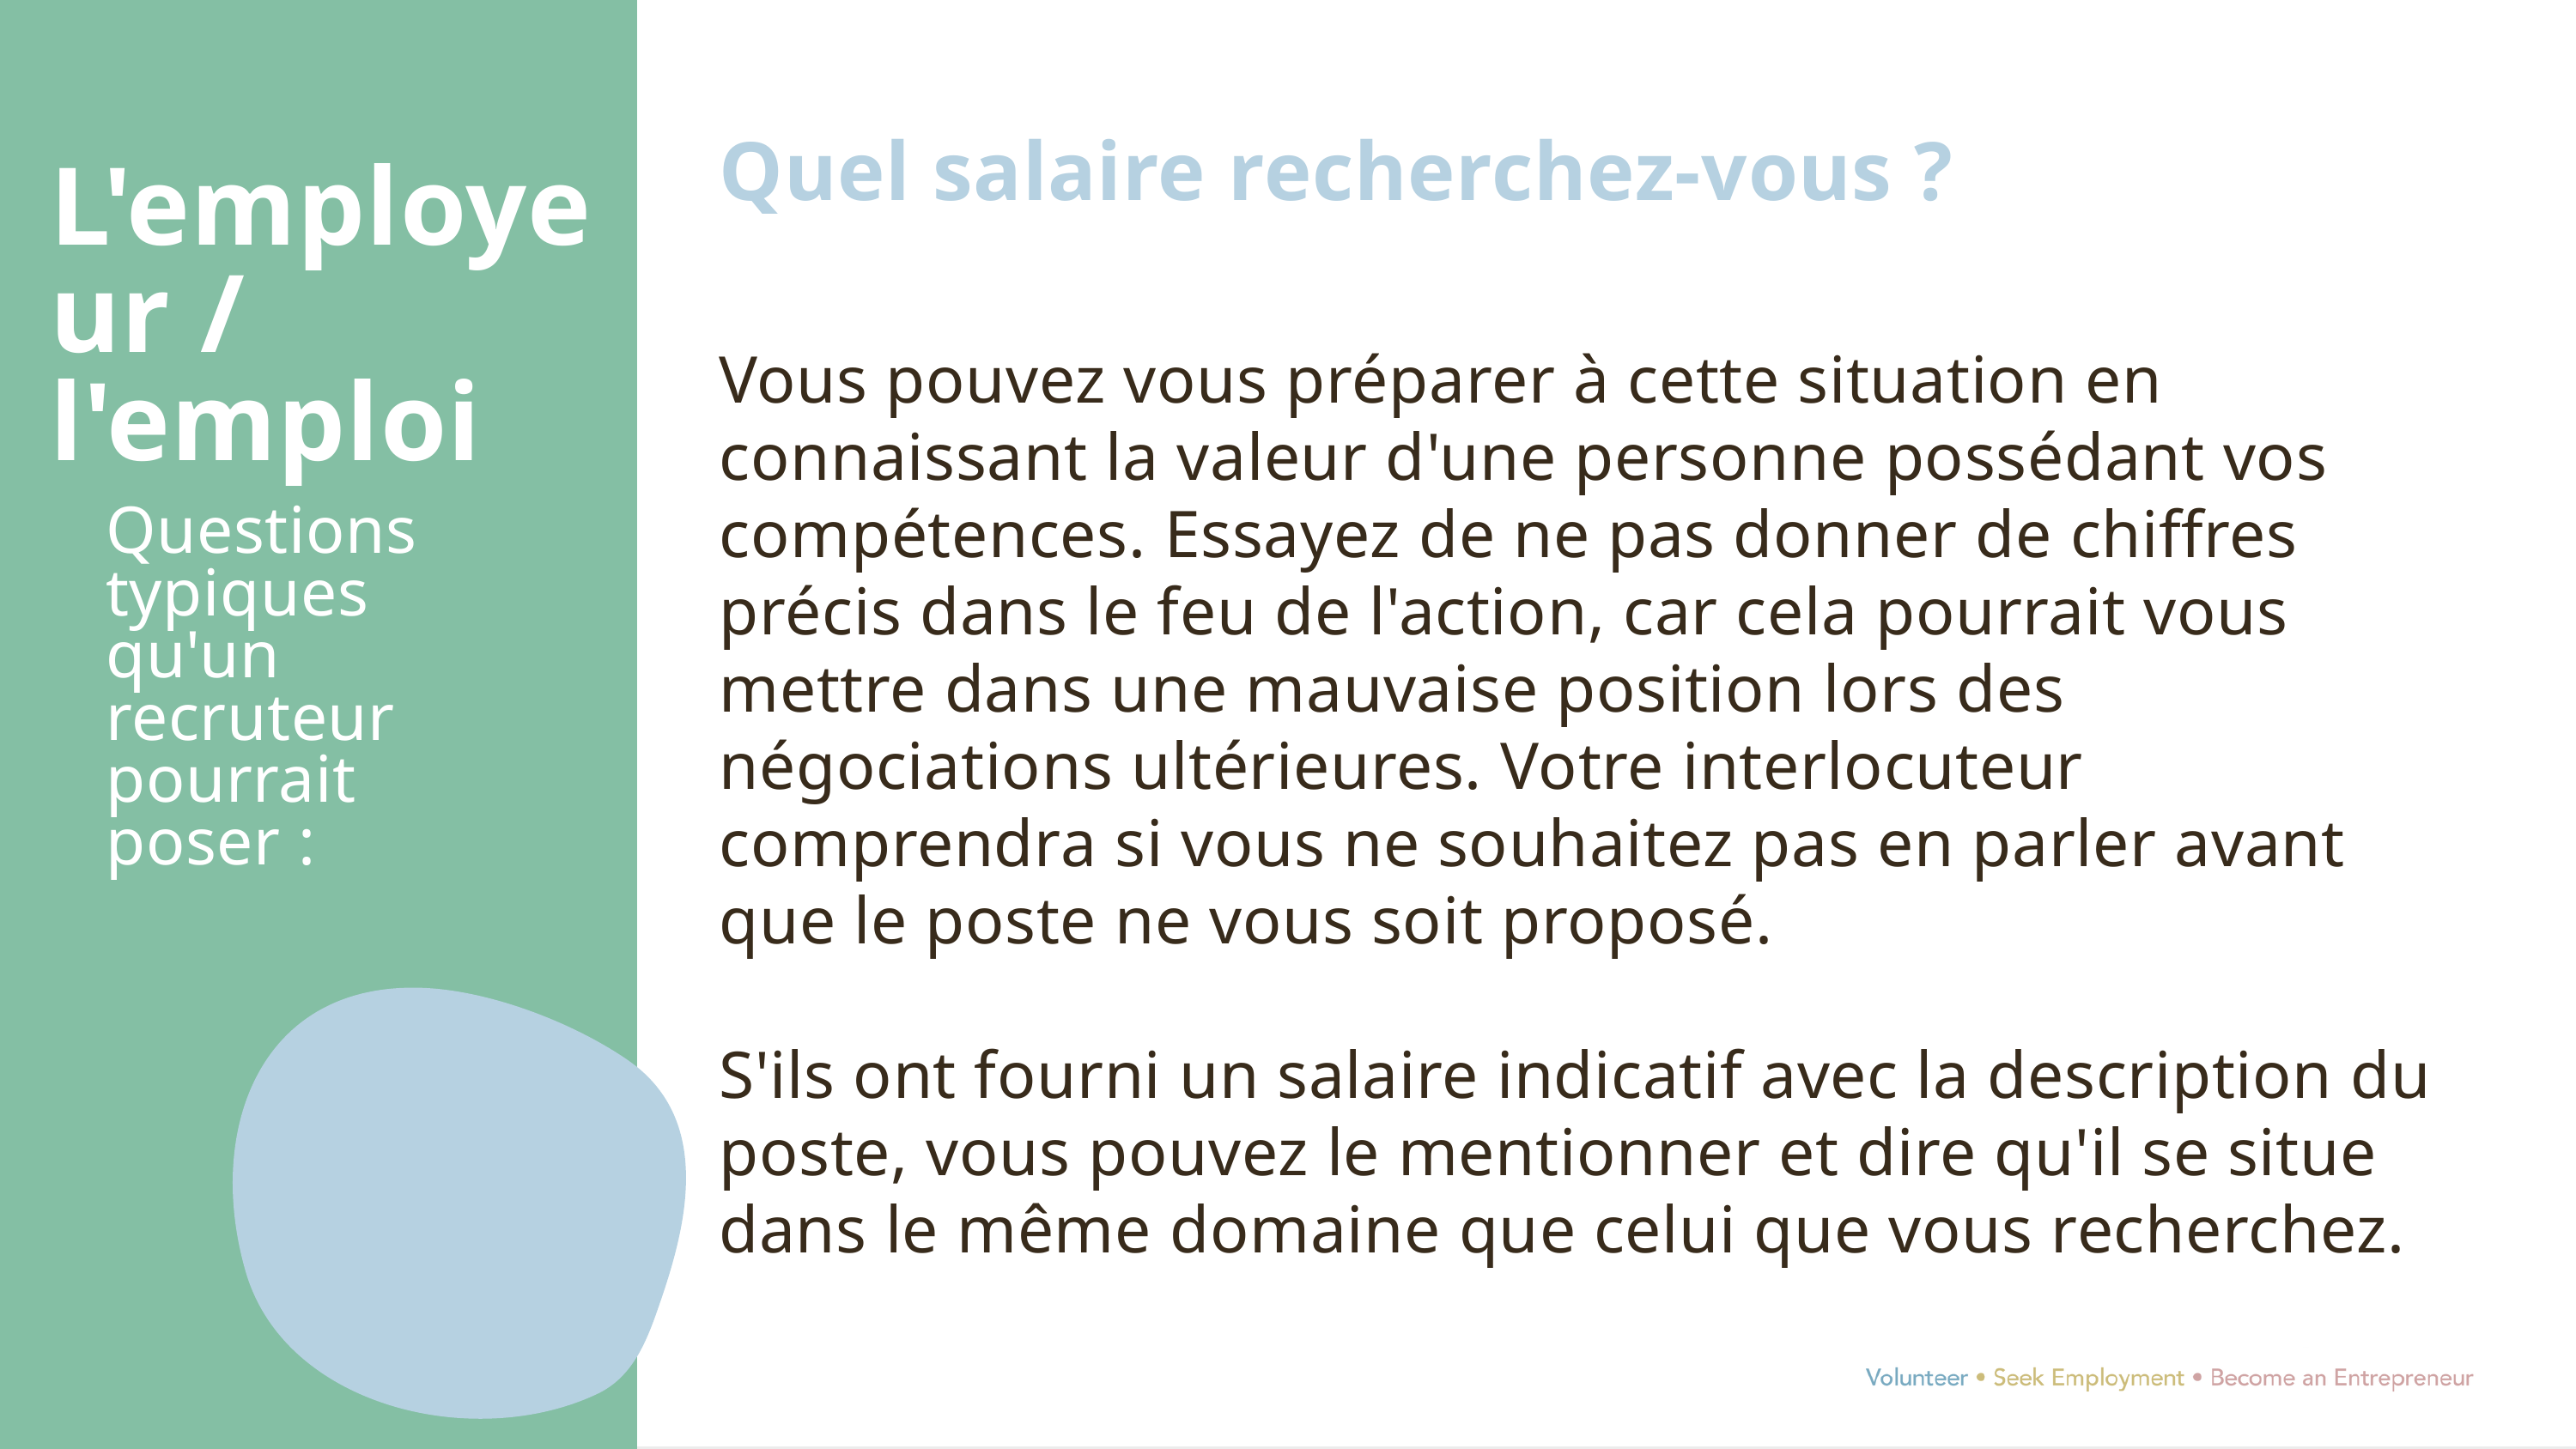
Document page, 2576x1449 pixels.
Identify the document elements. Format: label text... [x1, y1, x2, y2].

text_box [240, 973, 683, 1429]
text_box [0, 0, 638, 1449]
text_box Vous pouvez vous préparer à cette situation en connaissant la valeur d'une personne possédant vos compétences. Essayez de ne pas donner de chiffres précis dans le feu de l'action, car cela pourrait vous mettre dans une mauvaise position lors des négociations ultérieures. Votre interlocuteur comprendra si vous ne souhaitez pas en parler avant que le poste ne vous soit proposé. S'ils ont fourni un salaire indicatif avec la description du poste, vous pouvez le mentionner et dire qu'il se situe dans le même domaine que celui que vous recherchez. [719, 338, 2477, 1266]
text_box Quel salaire recherchez-vous ? [719, 119, 2129, 216]
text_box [644, 1446, 2570, 1449]
text_box [1827, 1347, 2538, 1421]
